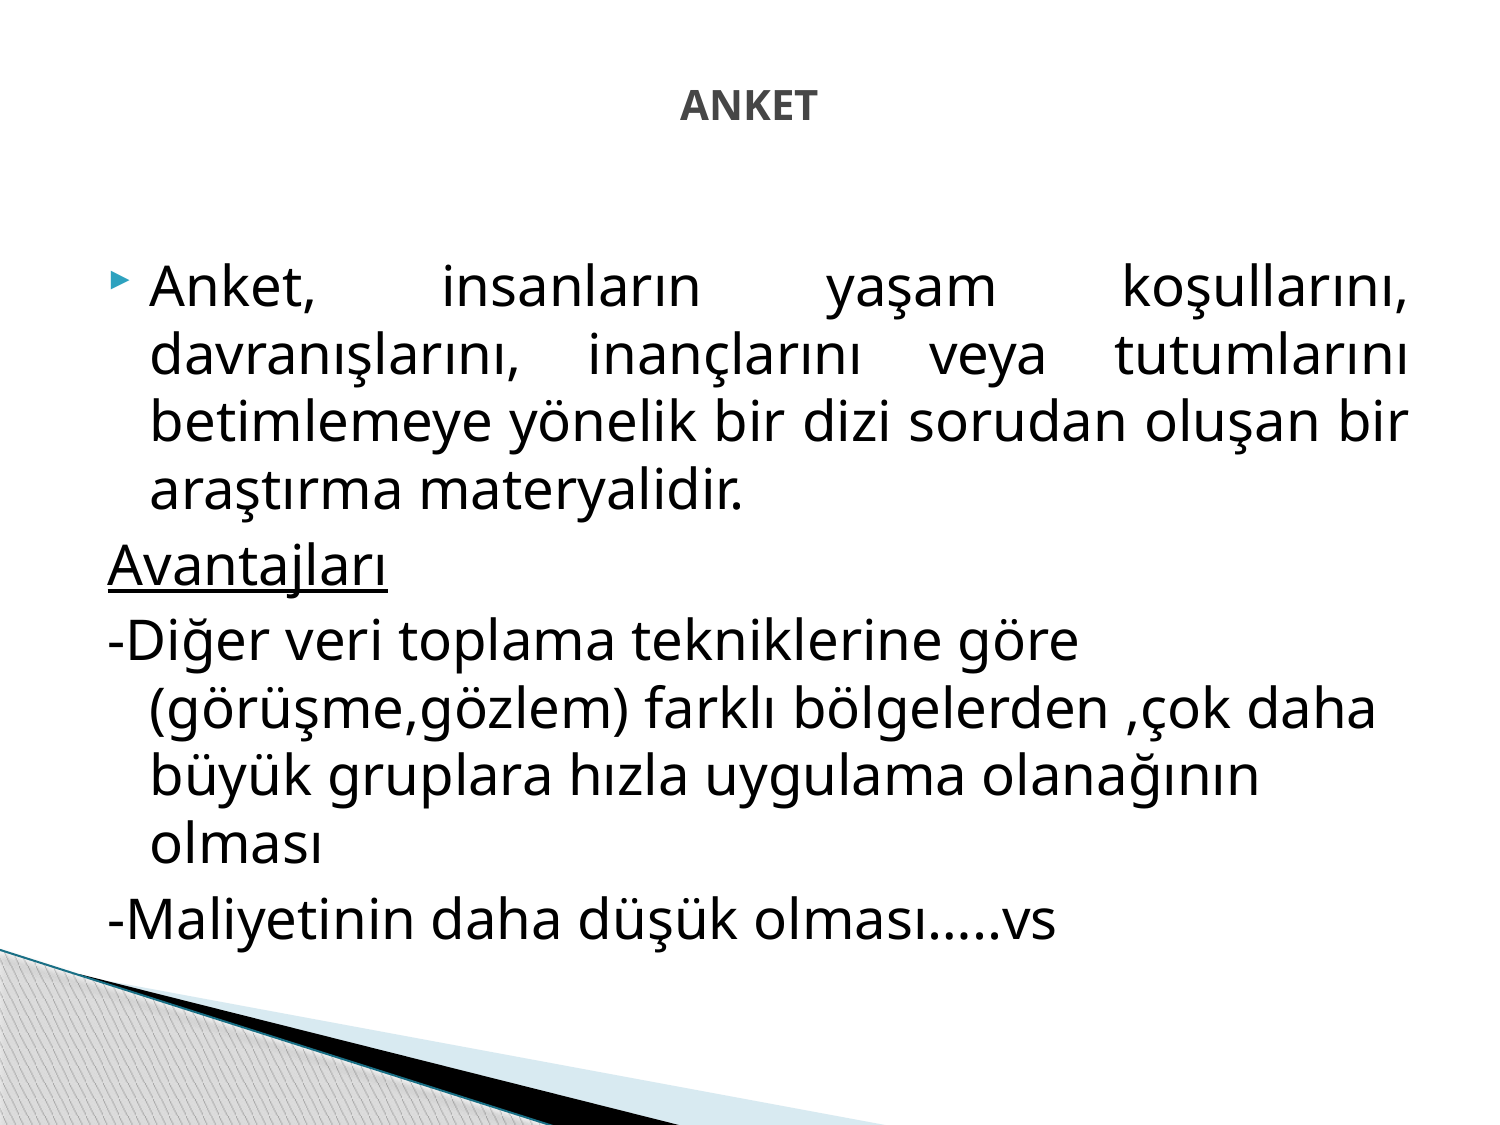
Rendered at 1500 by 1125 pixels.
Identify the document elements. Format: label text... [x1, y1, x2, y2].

title ANKET [75, 70, 1425, 188]
list Anket, insanların yaşam koşullarını, davranışlarını, inançlarını veya tutumlarını betimlemeye yönelik bir dizi sorudan oluşan bir araştırma materyalidir. Avantajları -Diğer veri toplama tekniklerine göre (görüşme,gözlem) farklı bölgelerden ,çok daha büyük gruplara hızla uygulama olanağının olması -Maliyetinin daha düşük olması…..vs [75, 243, 1425, 986]
